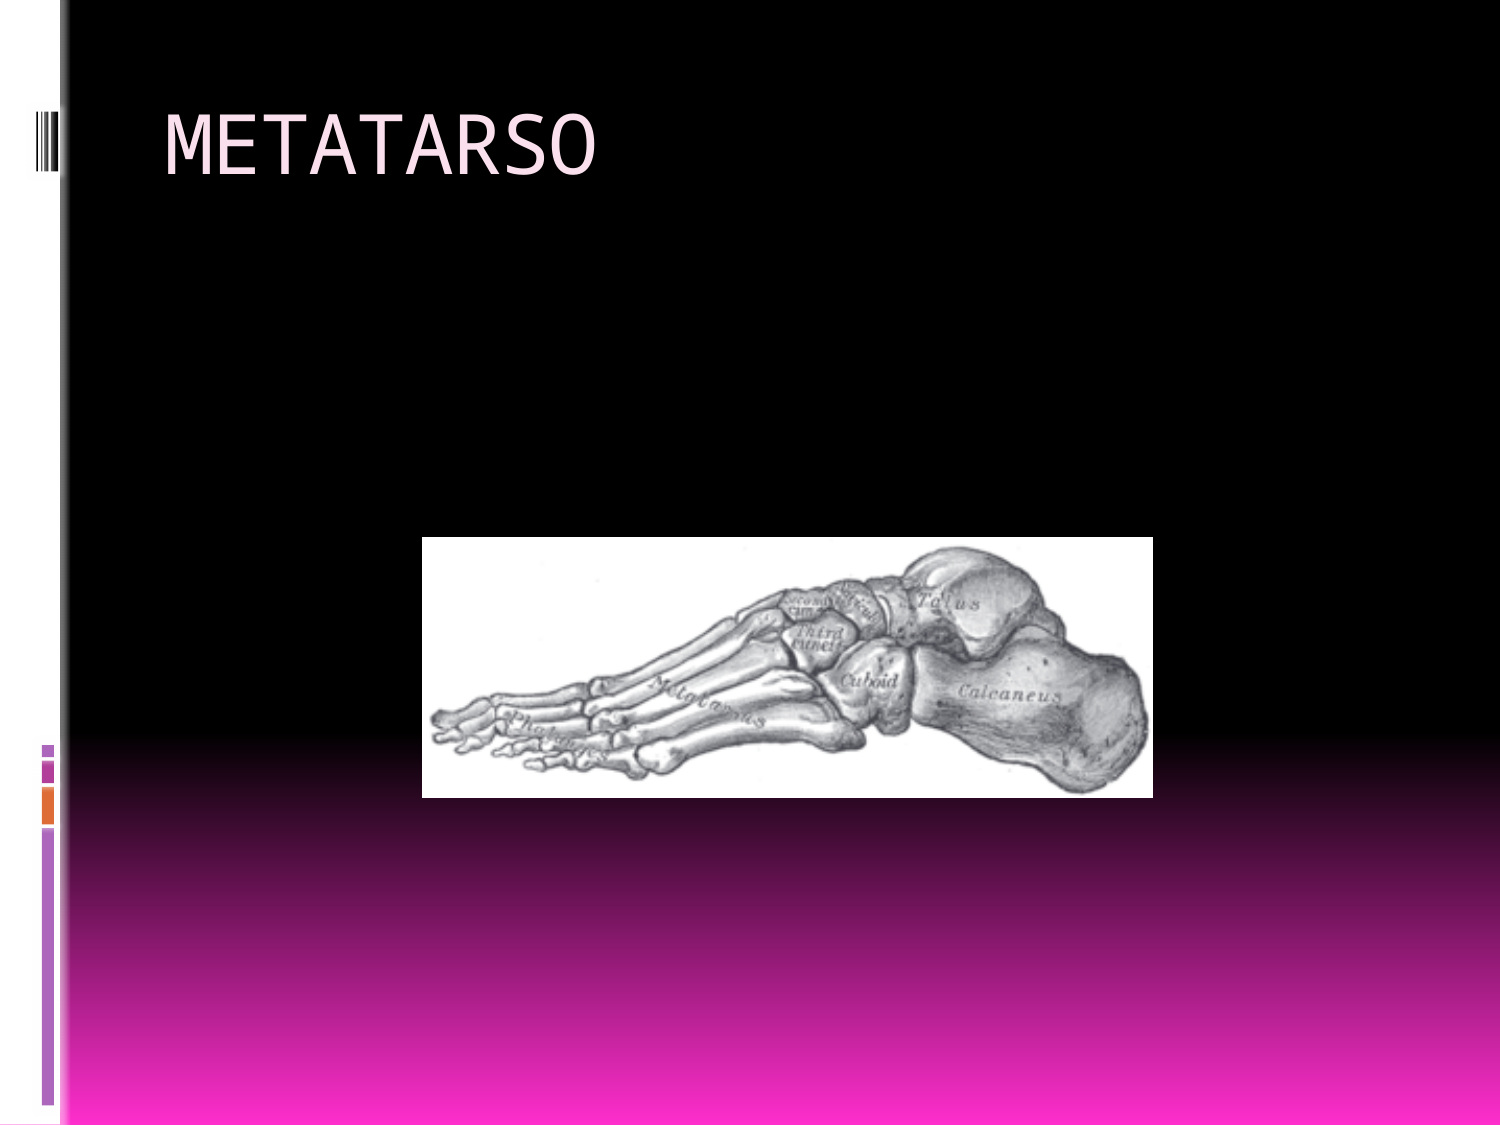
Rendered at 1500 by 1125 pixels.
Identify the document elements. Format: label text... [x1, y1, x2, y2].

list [422, 536, 1153, 799]
title METATARSO [150, 83, 1425, 234]
